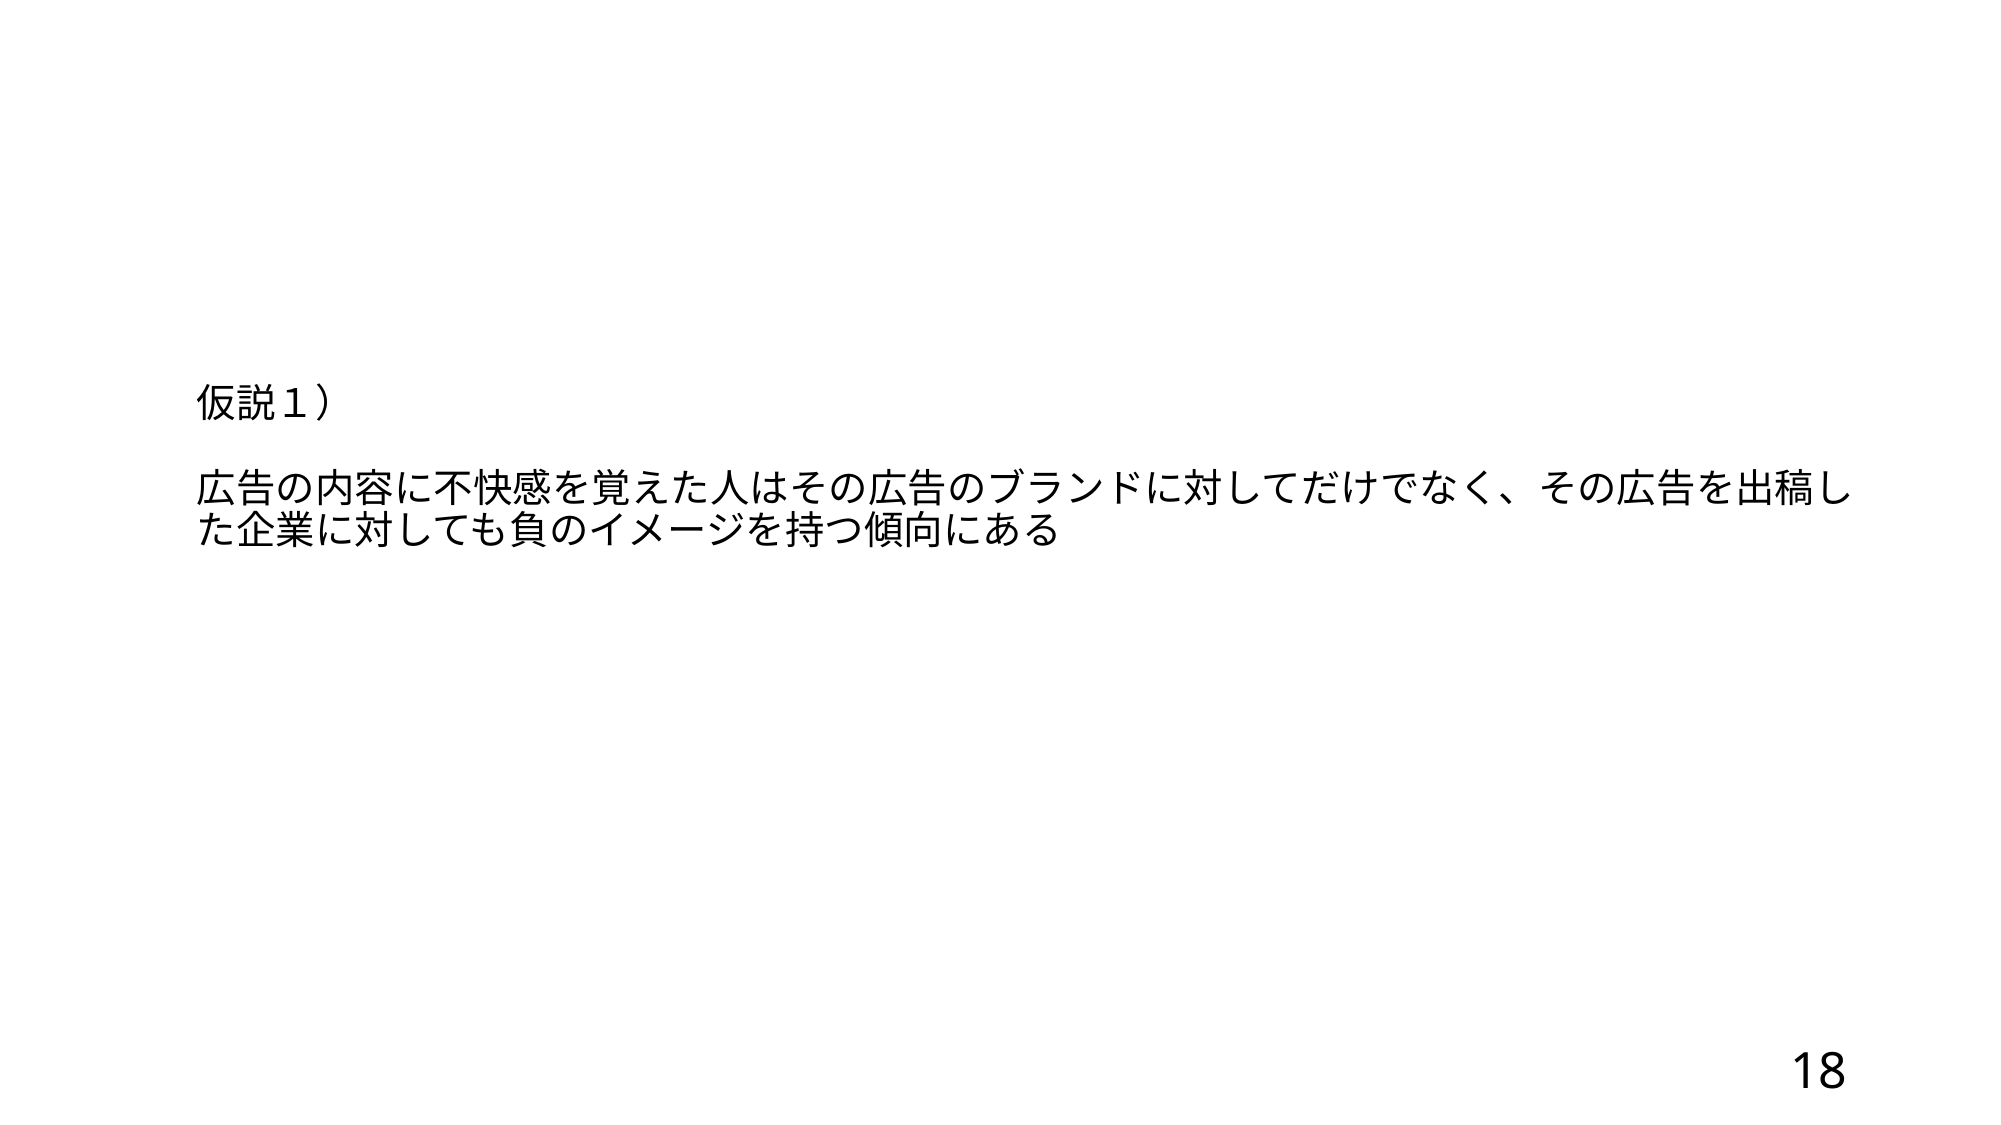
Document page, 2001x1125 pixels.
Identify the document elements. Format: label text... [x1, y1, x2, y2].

slide_number 18 [1412, 1042, 1863, 1103]
title 仮説１） 広告の内容に不快感を覚えた人はその広告のブランドに対してだけでなく、その広告を出稿した企業に対しても負のイメージを持つ傾向にある [181, 289, 1907, 609]
